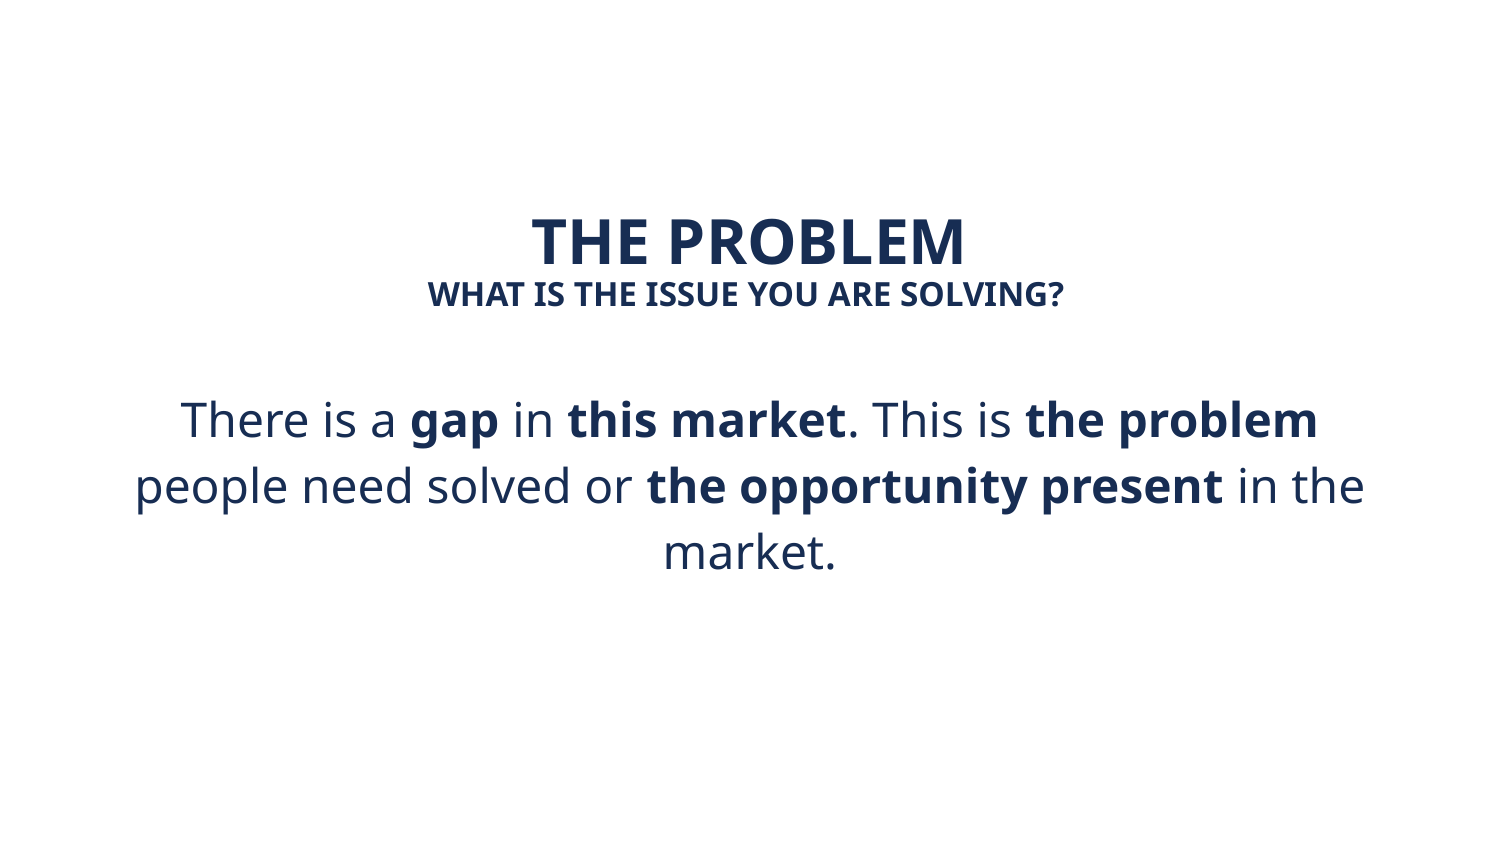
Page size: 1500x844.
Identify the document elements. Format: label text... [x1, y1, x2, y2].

title THE PROBLEM [265, 186, 1235, 259]
list There is a gap in this market. This is the problem people need solved or the opportunity present in the market. [100, 365, 1400, 657]
text_box WHAT IS THE ISSUE YOU ARE SOLVING? [375, 258, 1115, 326]
